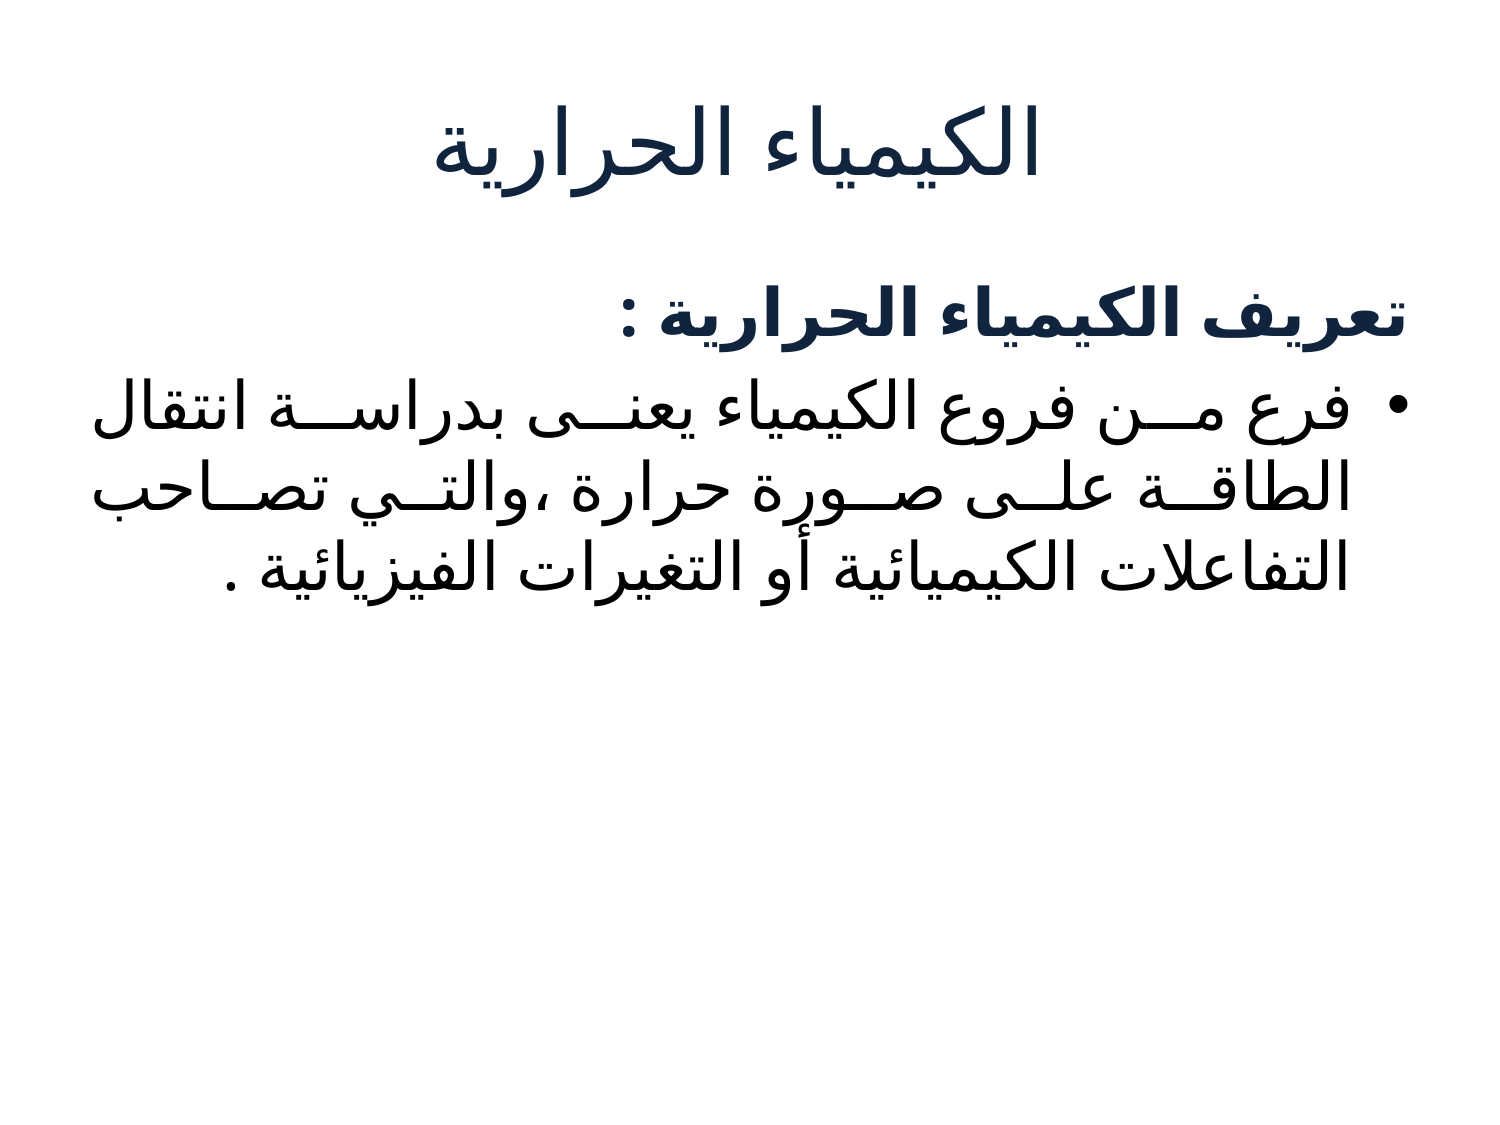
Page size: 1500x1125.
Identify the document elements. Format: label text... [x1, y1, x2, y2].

title الكيمياء الحرارية [75, 45, 1425, 233]
list تعريف الكيمياء الحرارية : فرع من فروع الكيمياء يعنى بدراسة انتقال الطاقة على صورة حرارة ،والتي تصاحب التفاعلات الكيميائية أو التغيرات الفيزيائية . [75, 262, 1425, 1005]
